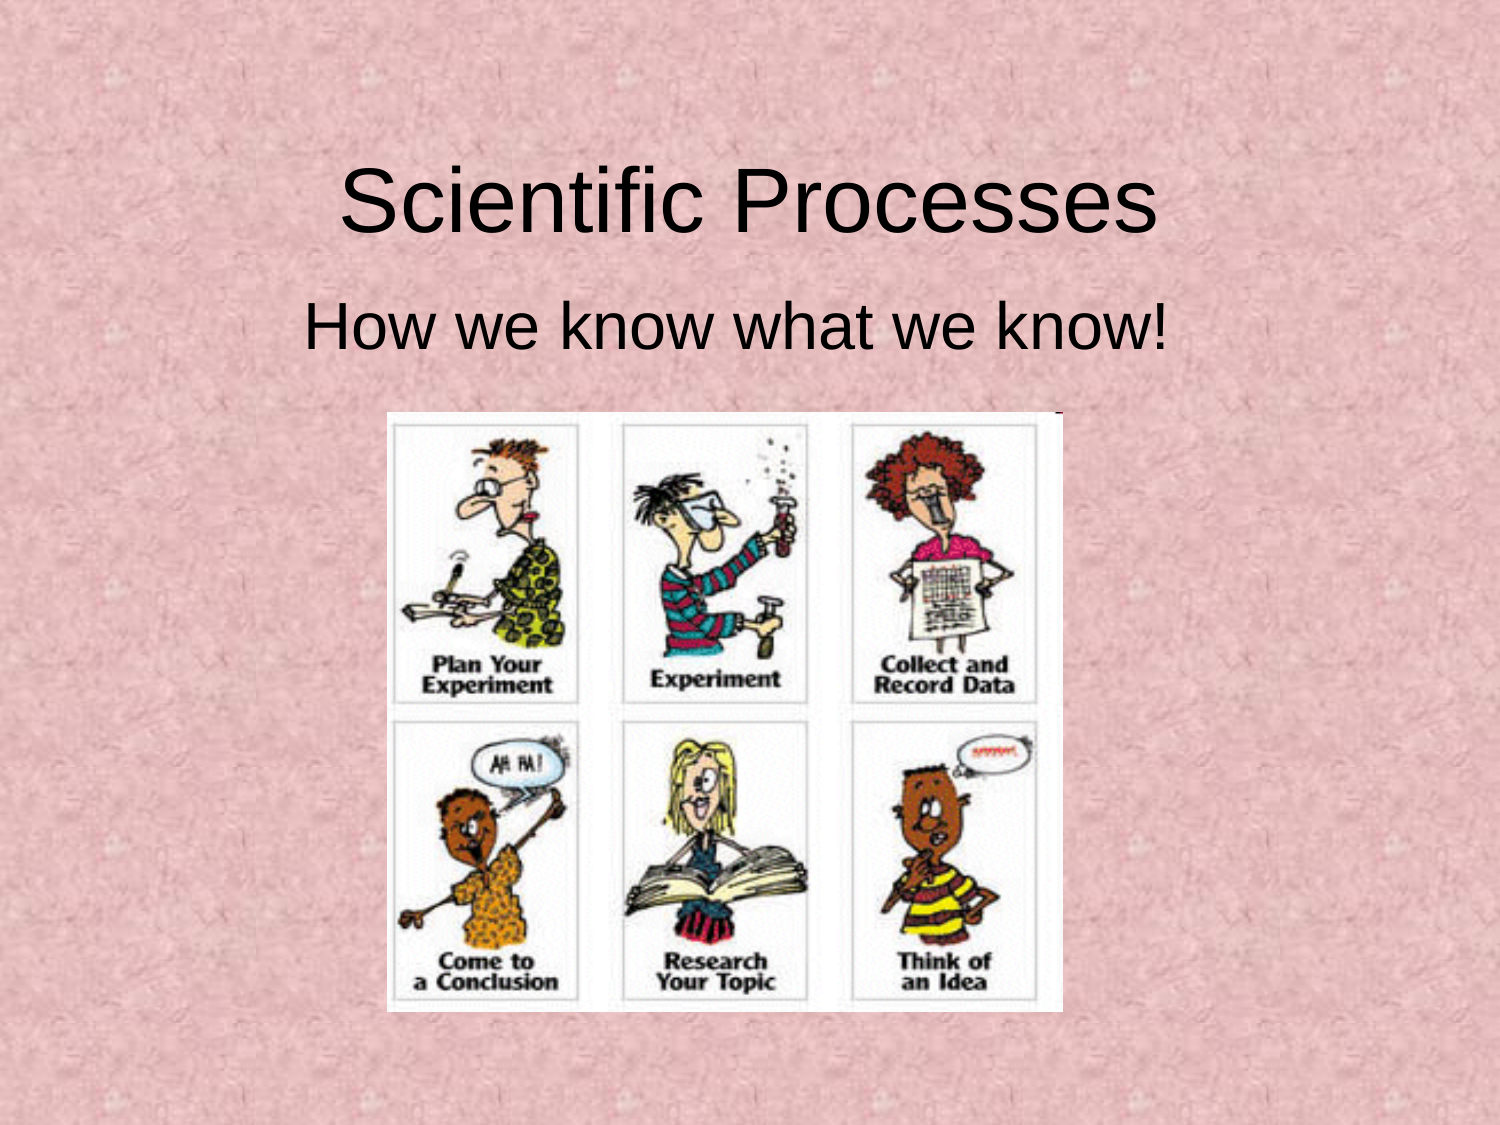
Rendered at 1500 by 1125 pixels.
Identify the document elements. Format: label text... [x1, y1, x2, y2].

title Scientific Processes [112, 74, 1388, 317]
subtitle How we know what we know! [212, 274, 1263, 413]
picture [0, 0, 1500, 1125]
